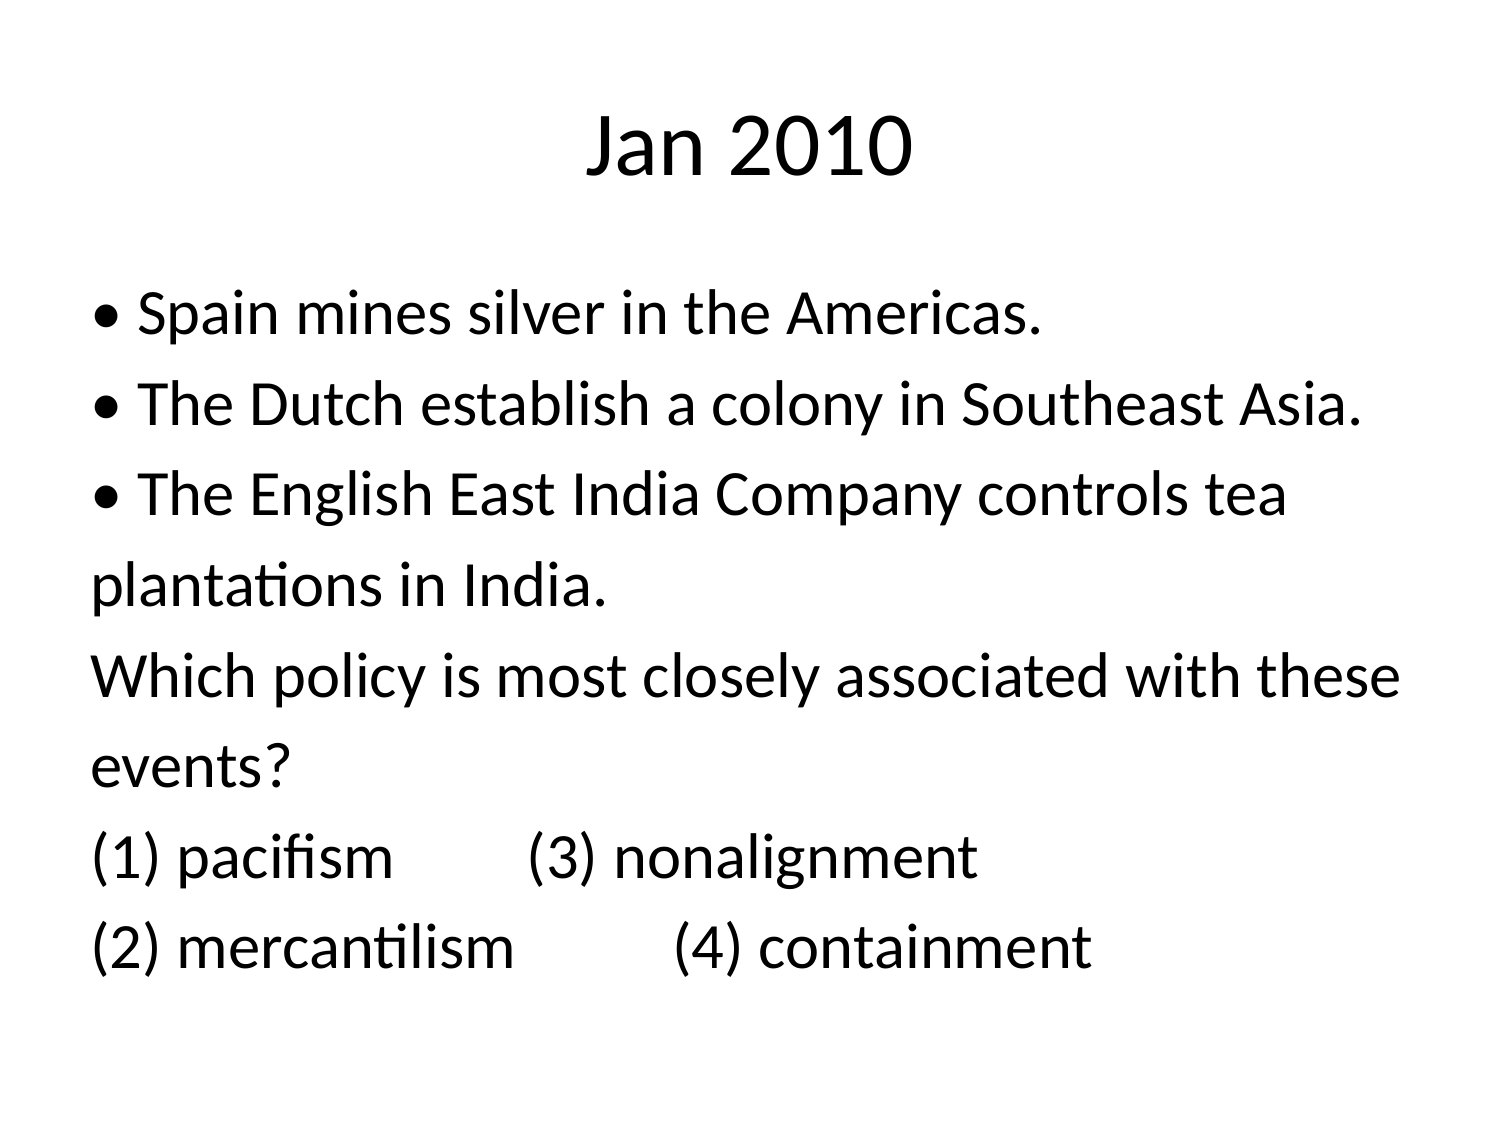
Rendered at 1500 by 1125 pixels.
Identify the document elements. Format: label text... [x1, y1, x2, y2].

list • Spain mines silver in the Americas. • The Dutch establish a colony in Southeast Asia. • The English East India Company controls tea plantations in India. Which policy is most closely associated with these events? (1) pacifism (3) nonalignment (2) mercantilism (4) containment [75, 262, 1425, 1005]
title Jan 2010 [75, 45, 1425, 233]
